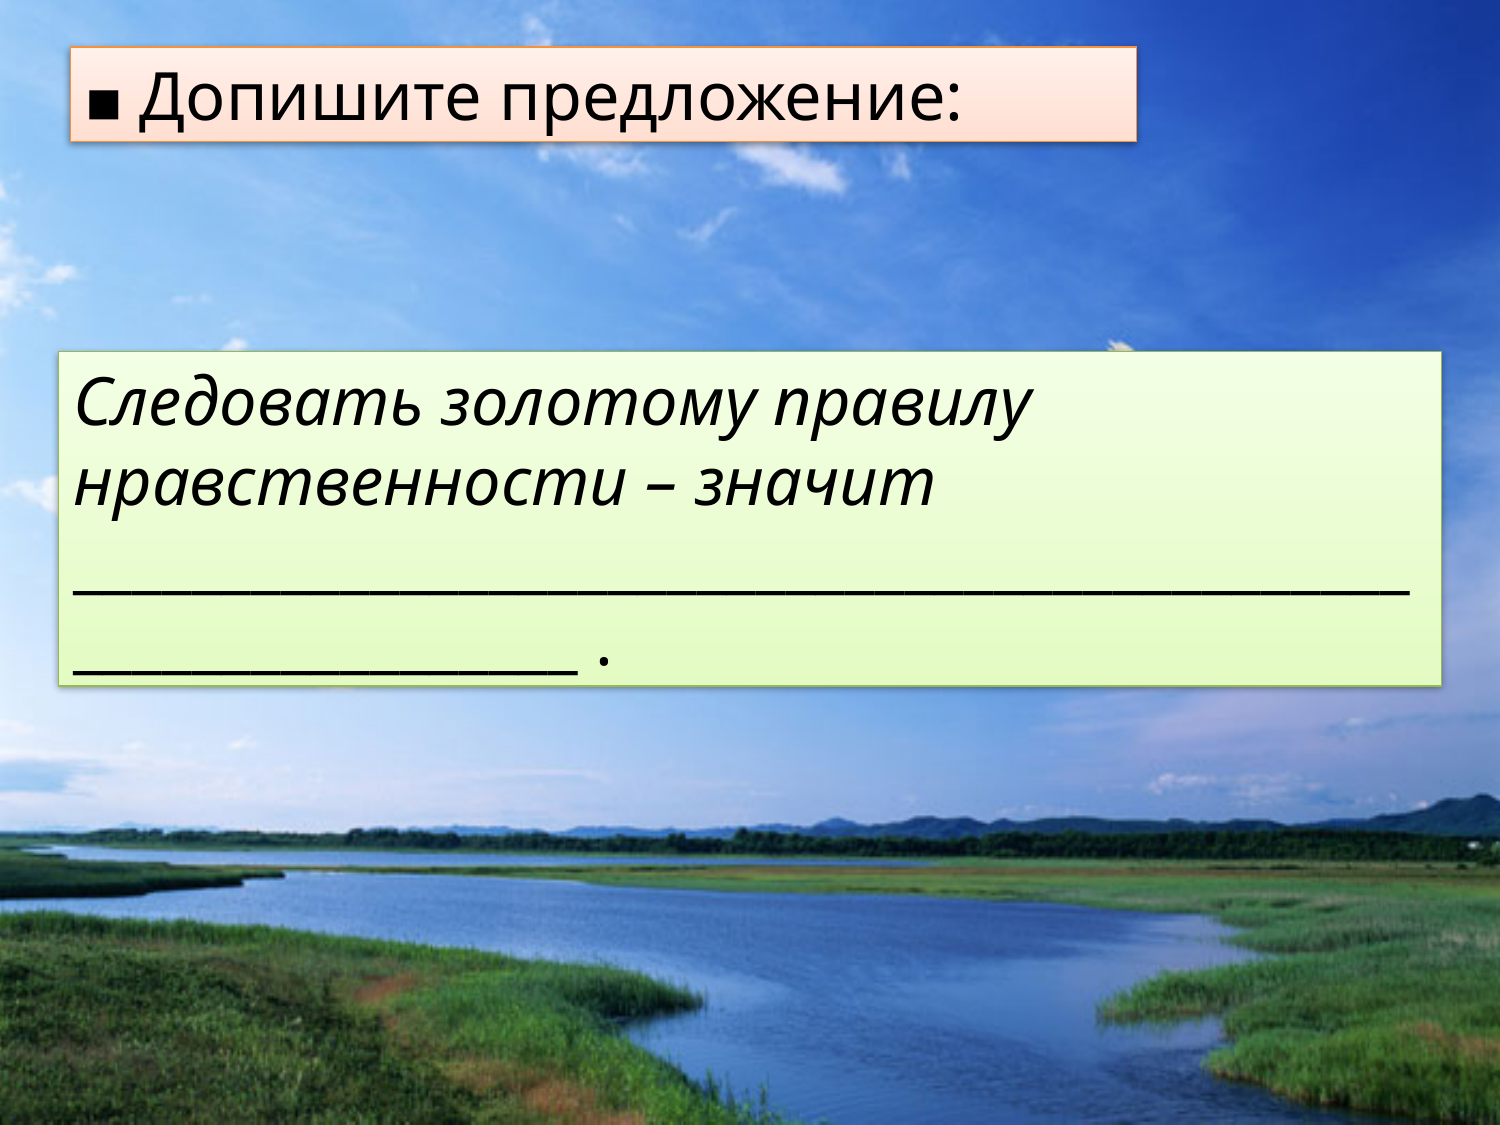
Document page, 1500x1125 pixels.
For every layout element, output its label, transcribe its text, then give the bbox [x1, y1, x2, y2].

picture [0, 0, 1500, 1125]
text_box Следовать золотому правилу нравственности – значит ______________________________________________________________ . [58, 351, 1442, 687]
text_box ▪ Допишите предложение: [70, 46, 1137, 142]
